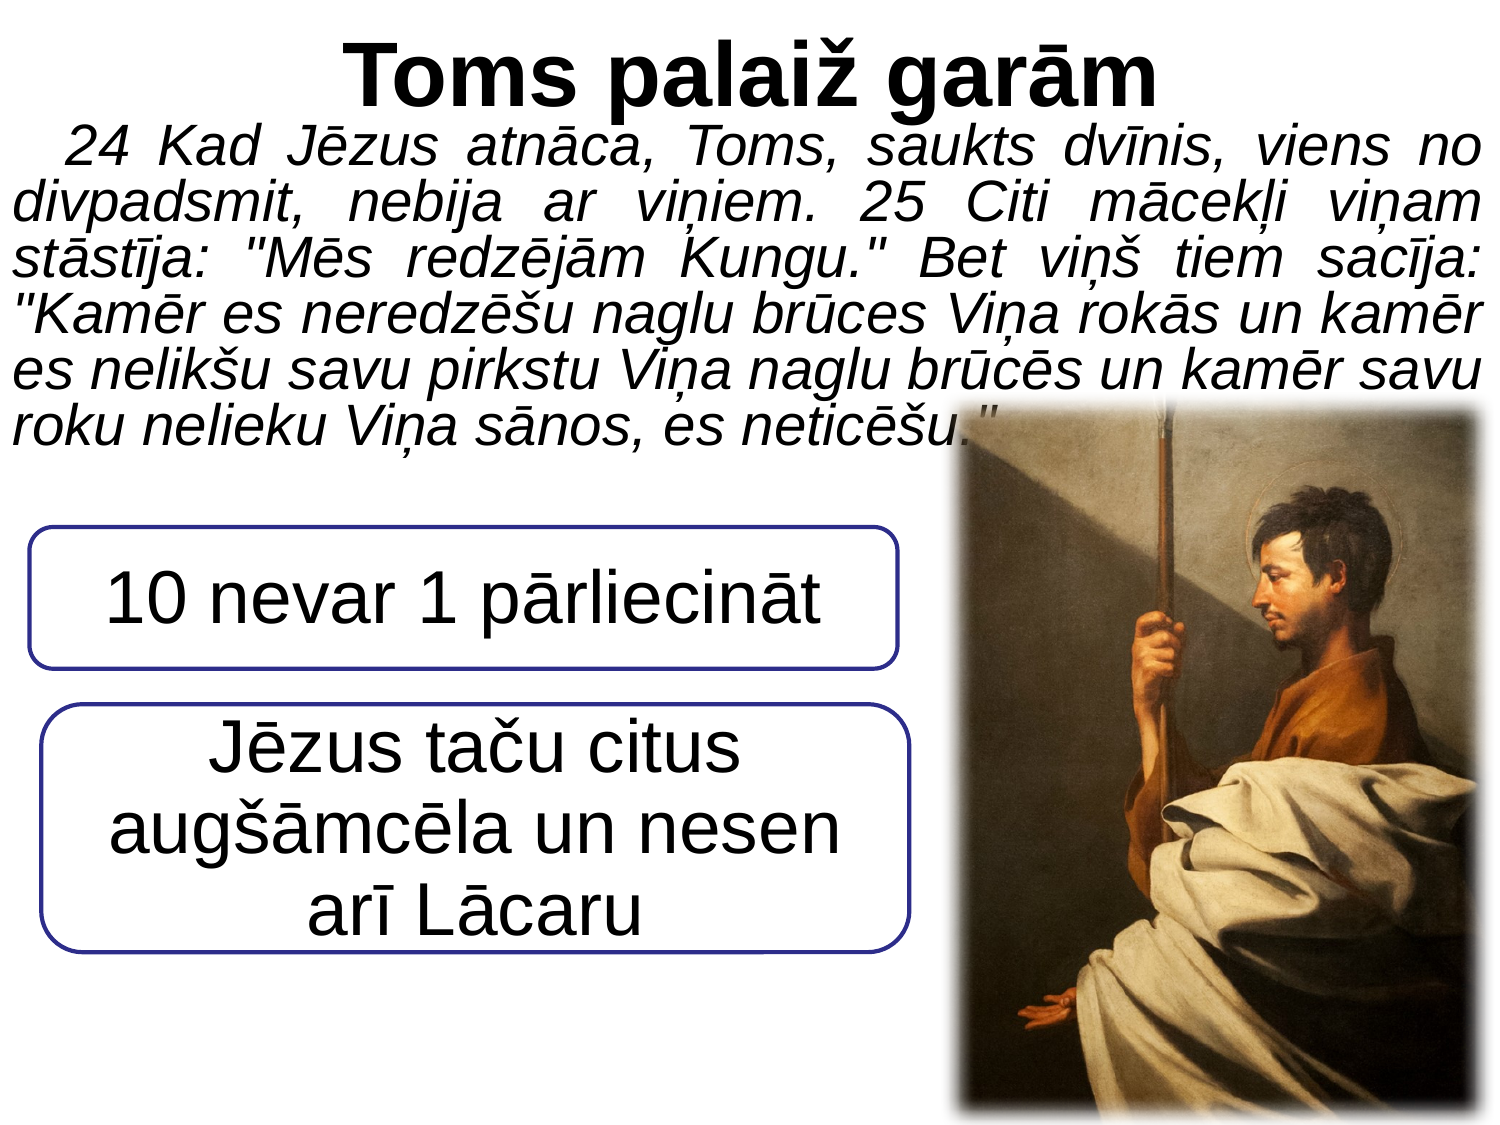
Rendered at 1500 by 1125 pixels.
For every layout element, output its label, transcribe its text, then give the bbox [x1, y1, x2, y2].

title Toms palaiž garām [76, 0, 1428, 140]
list 24 Kad Jēzus atnāca, Toms, saukts dvīnis, viens no divpadsmit, nebija ar viņiem. 25 Citi mācekļi viņam stāstīja: "Mēs redzējām Kungu." Bet viņš tiem sacīja: "Kamēr es neredzēšu naglu brūces Viņa rokās un kamēr es nelikšu savu pirkstu Viņa naglu brūcēs un kamēr savu roku nelieku Viņa sānos, es neticēšu." [0, 113, 1500, 287]
text_box 10 nevar 1 pārliecināt [27, 524, 900, 671]
picture [940, 390, 1495, 1125]
text_box Jēzus taču citus augšāmcēla un nesen arī Lācaru [39, 702, 912, 955]
